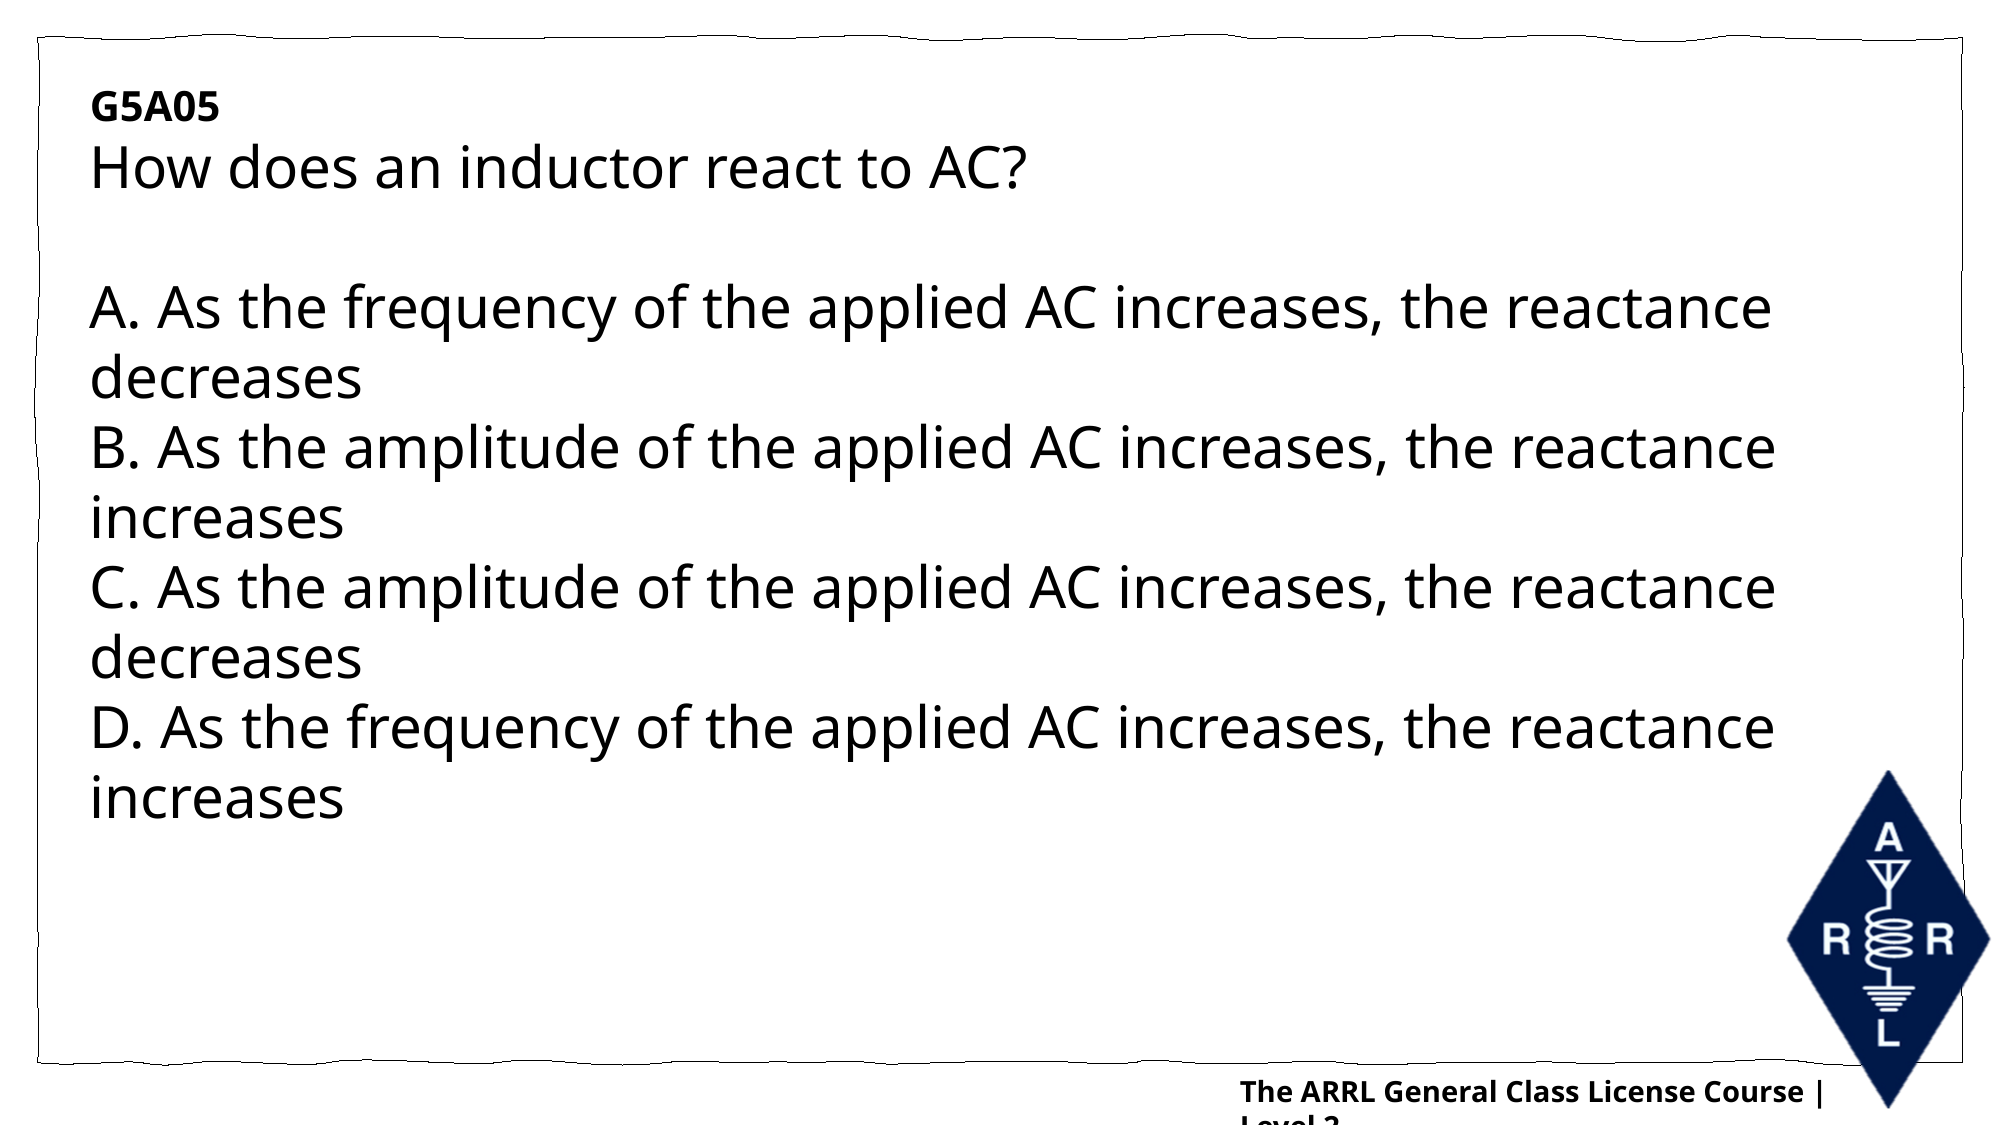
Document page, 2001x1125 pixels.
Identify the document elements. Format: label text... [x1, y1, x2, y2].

text_box G5A05 How does an inductor react to AC? A. As the frequency of the applied AC increases, the reactance decreases B. As the amplitude of the applied AC increases, the reactance increases C. As the amplitude of the applied AC increases, the reactance decreases D. As the frequency of the applied AC increases, the reactance increases [75, 72, 1850, 838]
picture [1773, 752, 1999, 1125]
